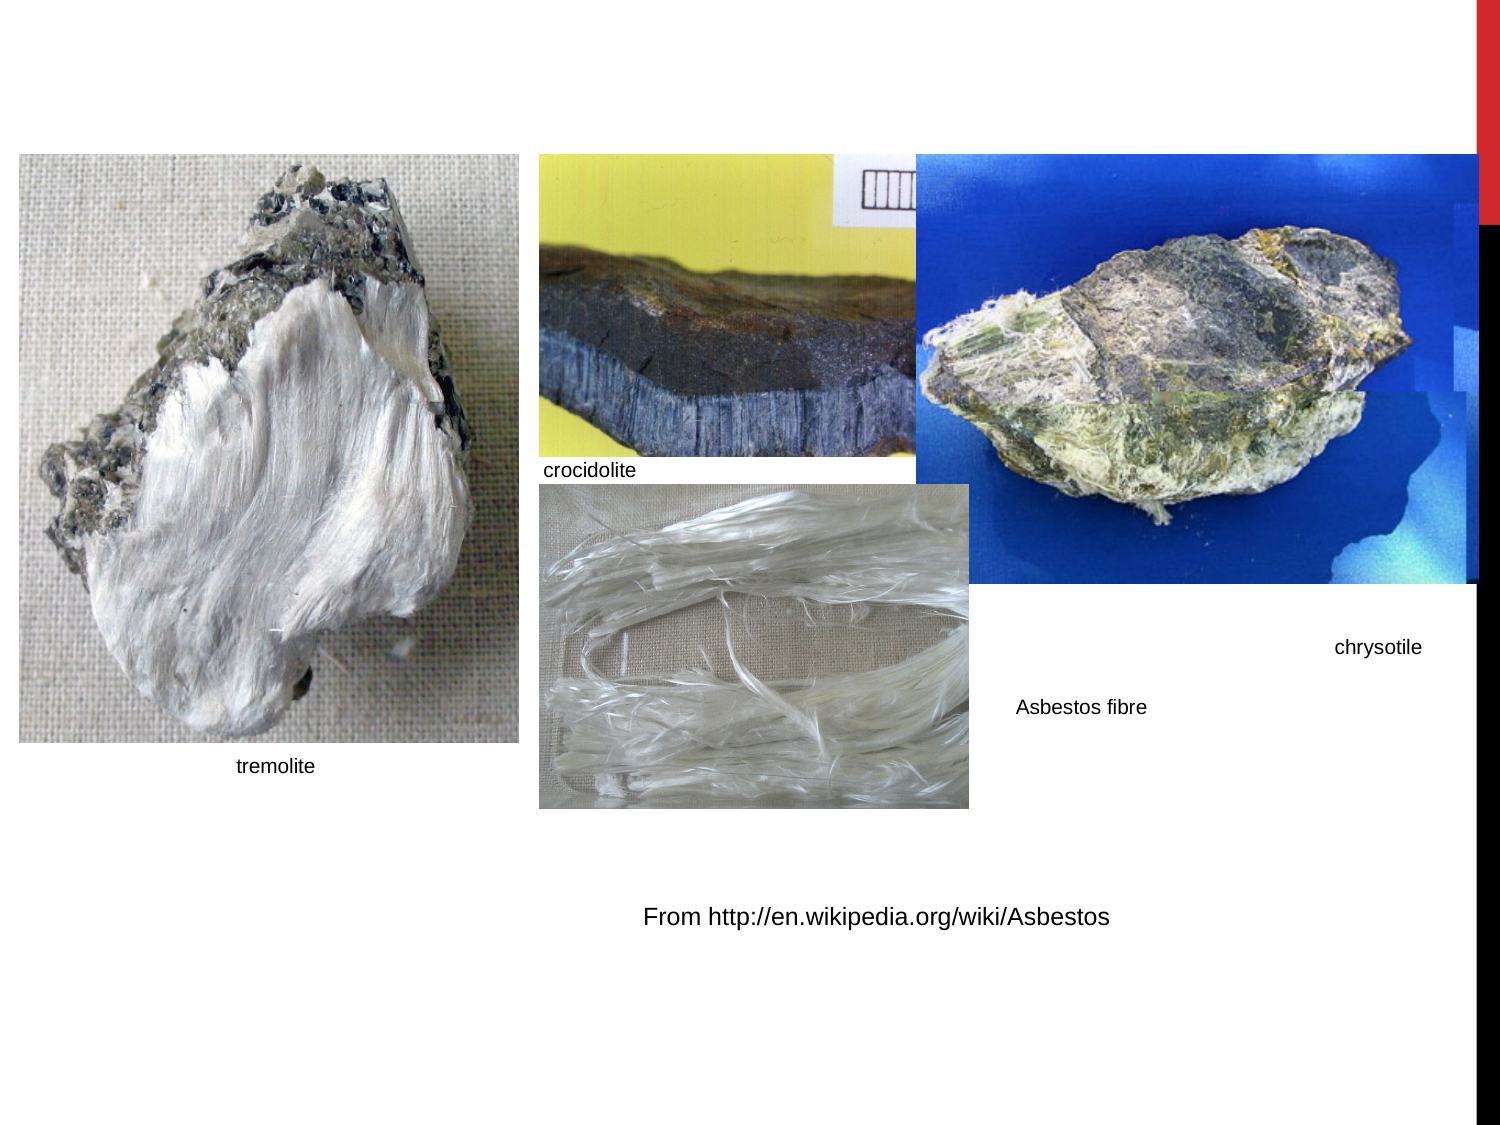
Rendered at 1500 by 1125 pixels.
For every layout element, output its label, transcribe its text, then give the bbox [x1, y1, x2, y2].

text_box From http://en.wikipedia.org/wiki/Asbestos [628, 893, 1127, 938]
text_box tremolite [221, 748, 331, 785]
picture [19, 153, 519, 743]
text_box crocidolite [528, 449, 652, 490]
picture [539, 153, 1480, 810]
text_box Asbestos fibre [1001, 685, 1163, 726]
text_box chrysotile [1319, 626, 1438, 667]
